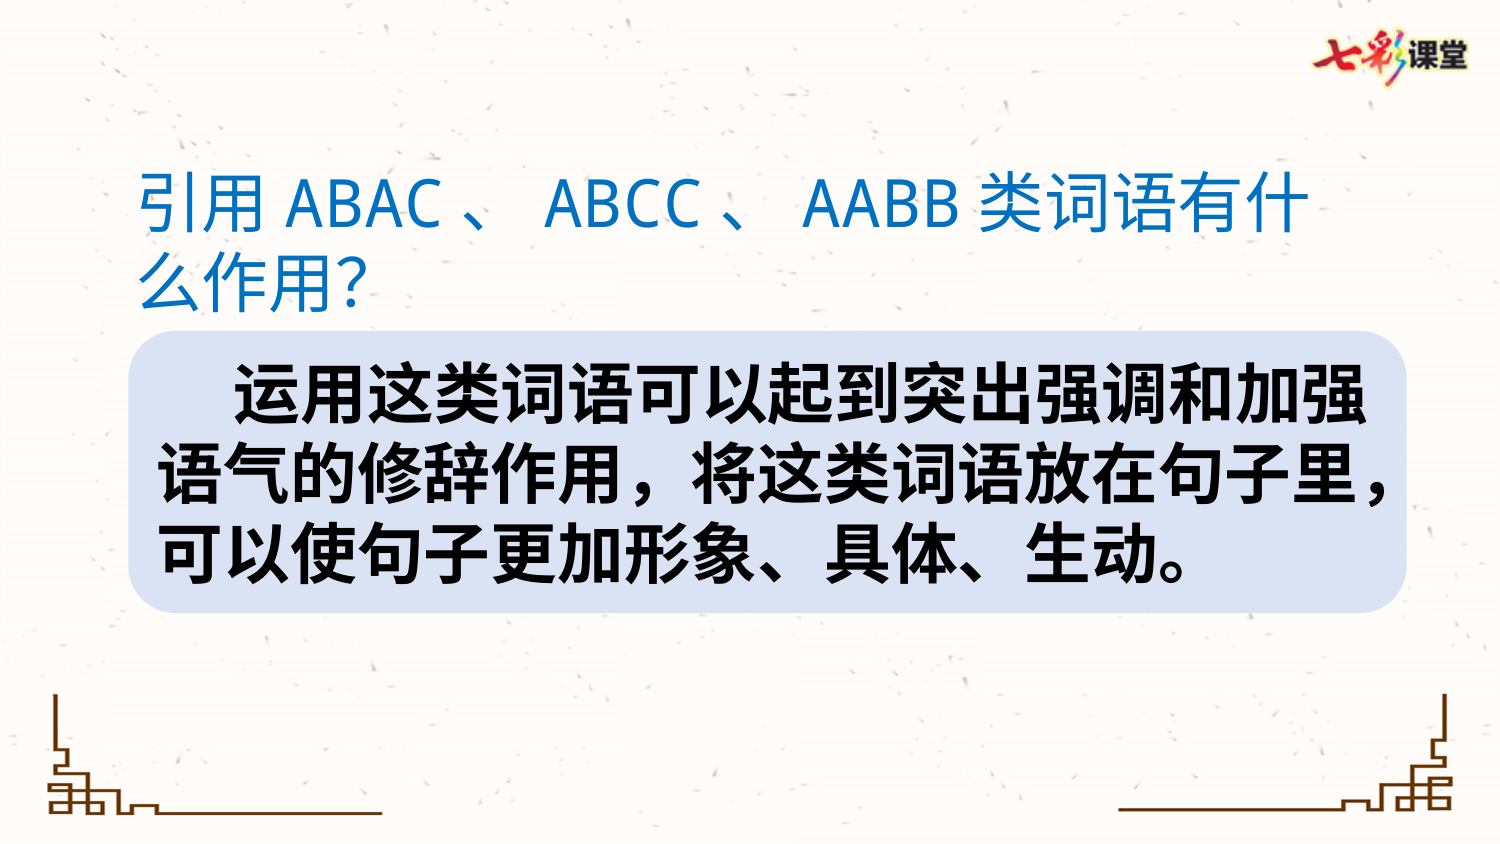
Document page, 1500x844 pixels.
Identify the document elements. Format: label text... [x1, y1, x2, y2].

picture [0, 0, 1500, 844]
text_box 运用这类词语可以起到突出强调和加强语气的修辞作用，将这类词语放在句子里，可以使句子更加形象、具体、生动。 [128, 330, 1407, 614]
text_box 引用ABAC、ABCC、AABB类词语有什么作用？ [120, 153, 1381, 329]
